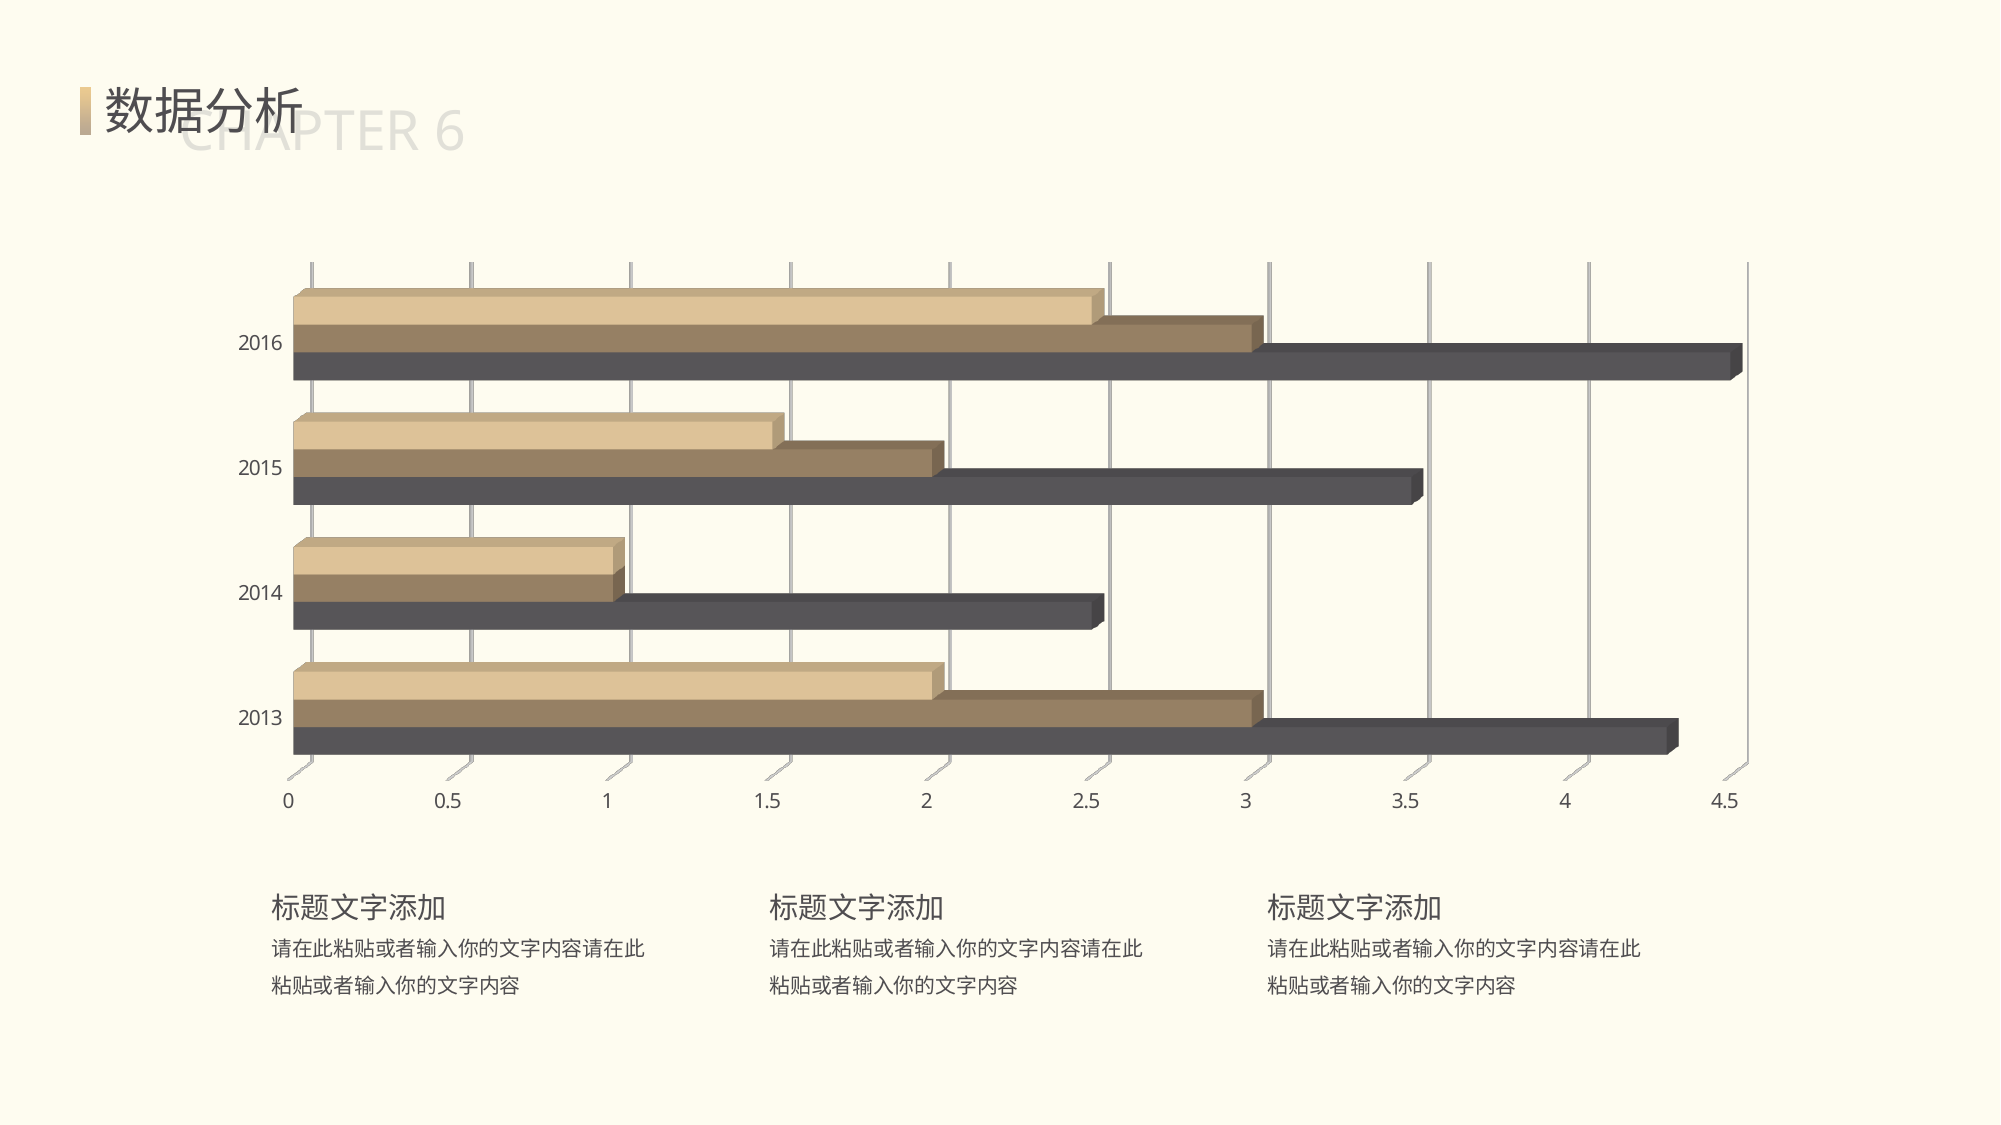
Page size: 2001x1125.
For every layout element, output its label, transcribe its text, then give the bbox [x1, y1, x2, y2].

text_box 请在此粘贴或者输入你的文字内容请在此粘贴或者输入你的文字内容 [1252, 915, 1667, 1008]
text_box 请在此粘贴或者输入你的文字内容请在此粘贴或者输入你的文字内容 [754, 915, 1168, 1008]
text_box 请在此粘贴或者输入你的文字内容请在此粘贴或者输入你的文字内容 [256, 915, 670, 1008]
text_box 数据分析 [89, 72, 320, 147]
text_box CHAPTER 6 [164, 87, 482, 170]
text_box 标题文字添加 [754, 864, 1085, 915]
text_box 标题文字添加 [1252, 864, 1583, 915]
picture [80, 87, 91, 136]
text_box 标题文字添加 [256, 864, 587, 915]
chart [204, 250, 1783, 827]
